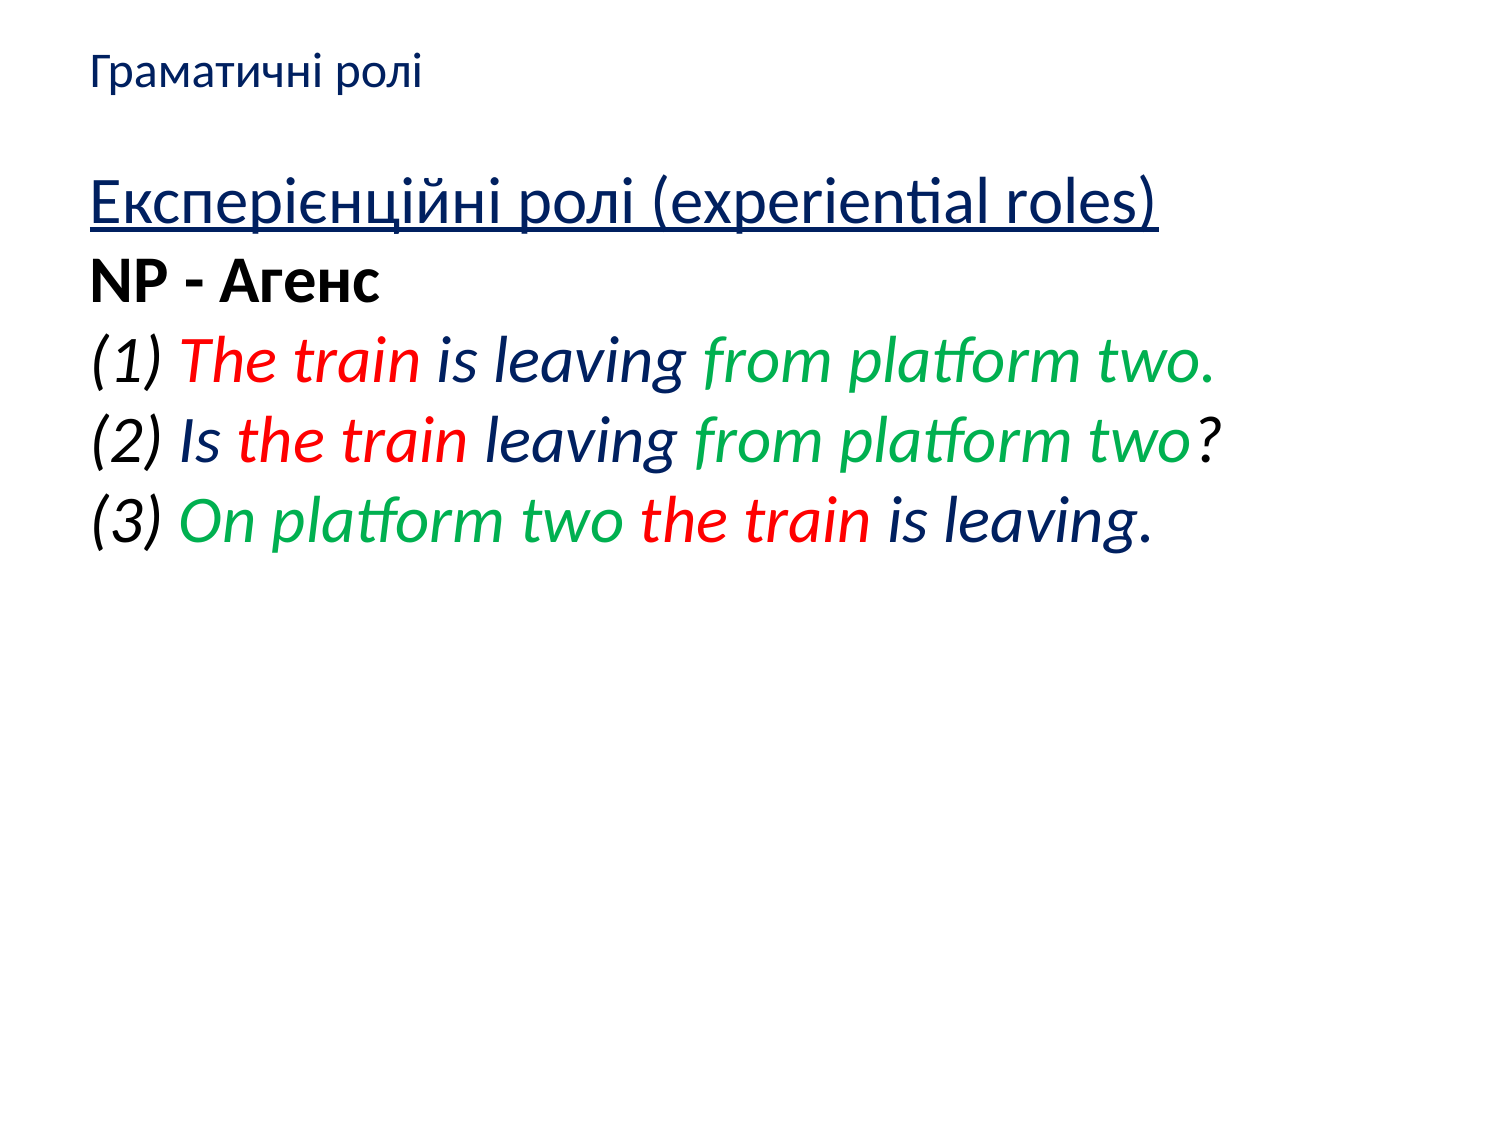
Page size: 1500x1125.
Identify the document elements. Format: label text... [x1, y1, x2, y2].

text_box Граматичні ролі [75, 45, 1425, 148]
text_box Експерієнційні ролі (experiential roles) NP - Агенс (1) The train is leaving from platform two. (2) Is the train leaving from platform two? (3) On platform two the train is leaving. [75, 148, 1425, 1005]
